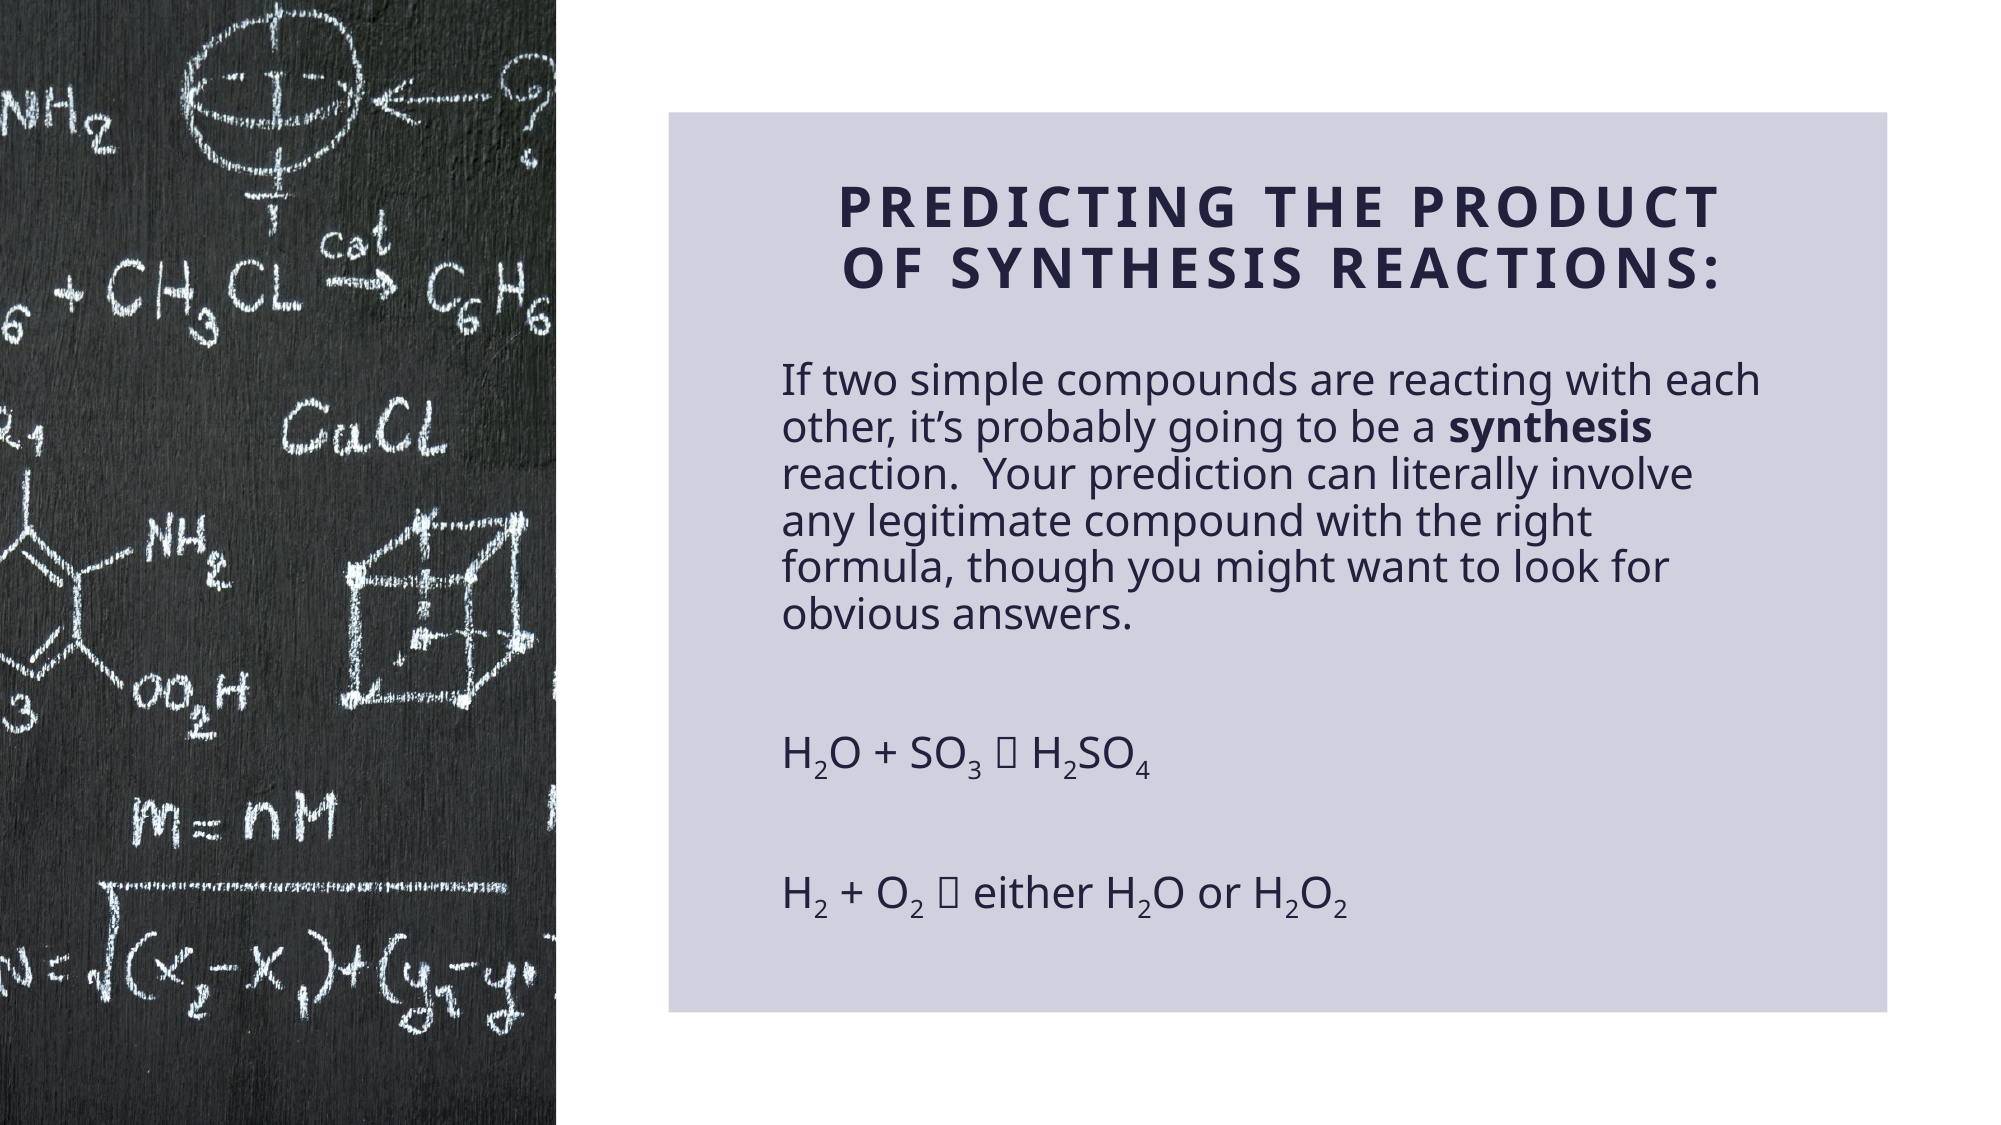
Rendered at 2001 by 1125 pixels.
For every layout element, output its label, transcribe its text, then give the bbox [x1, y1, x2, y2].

text_box [557, 0, 2000, 1125]
title Predicting the product of synthesis reactions: [781, 154, 1782, 309]
picture [0, 0, 557, 1125]
list If two simple compounds are reacting with each other, it’s probably going to be a synthesis reaction. Your prediction can literally involve any legitimate compound with the right formula, though you might want to look for obvious answers. H2O + SO3  H2SO4 H2 + O2  either H2O or H2O2 [766, 350, 1792, 931]
text_box [668, 111, 1888, 1013]
